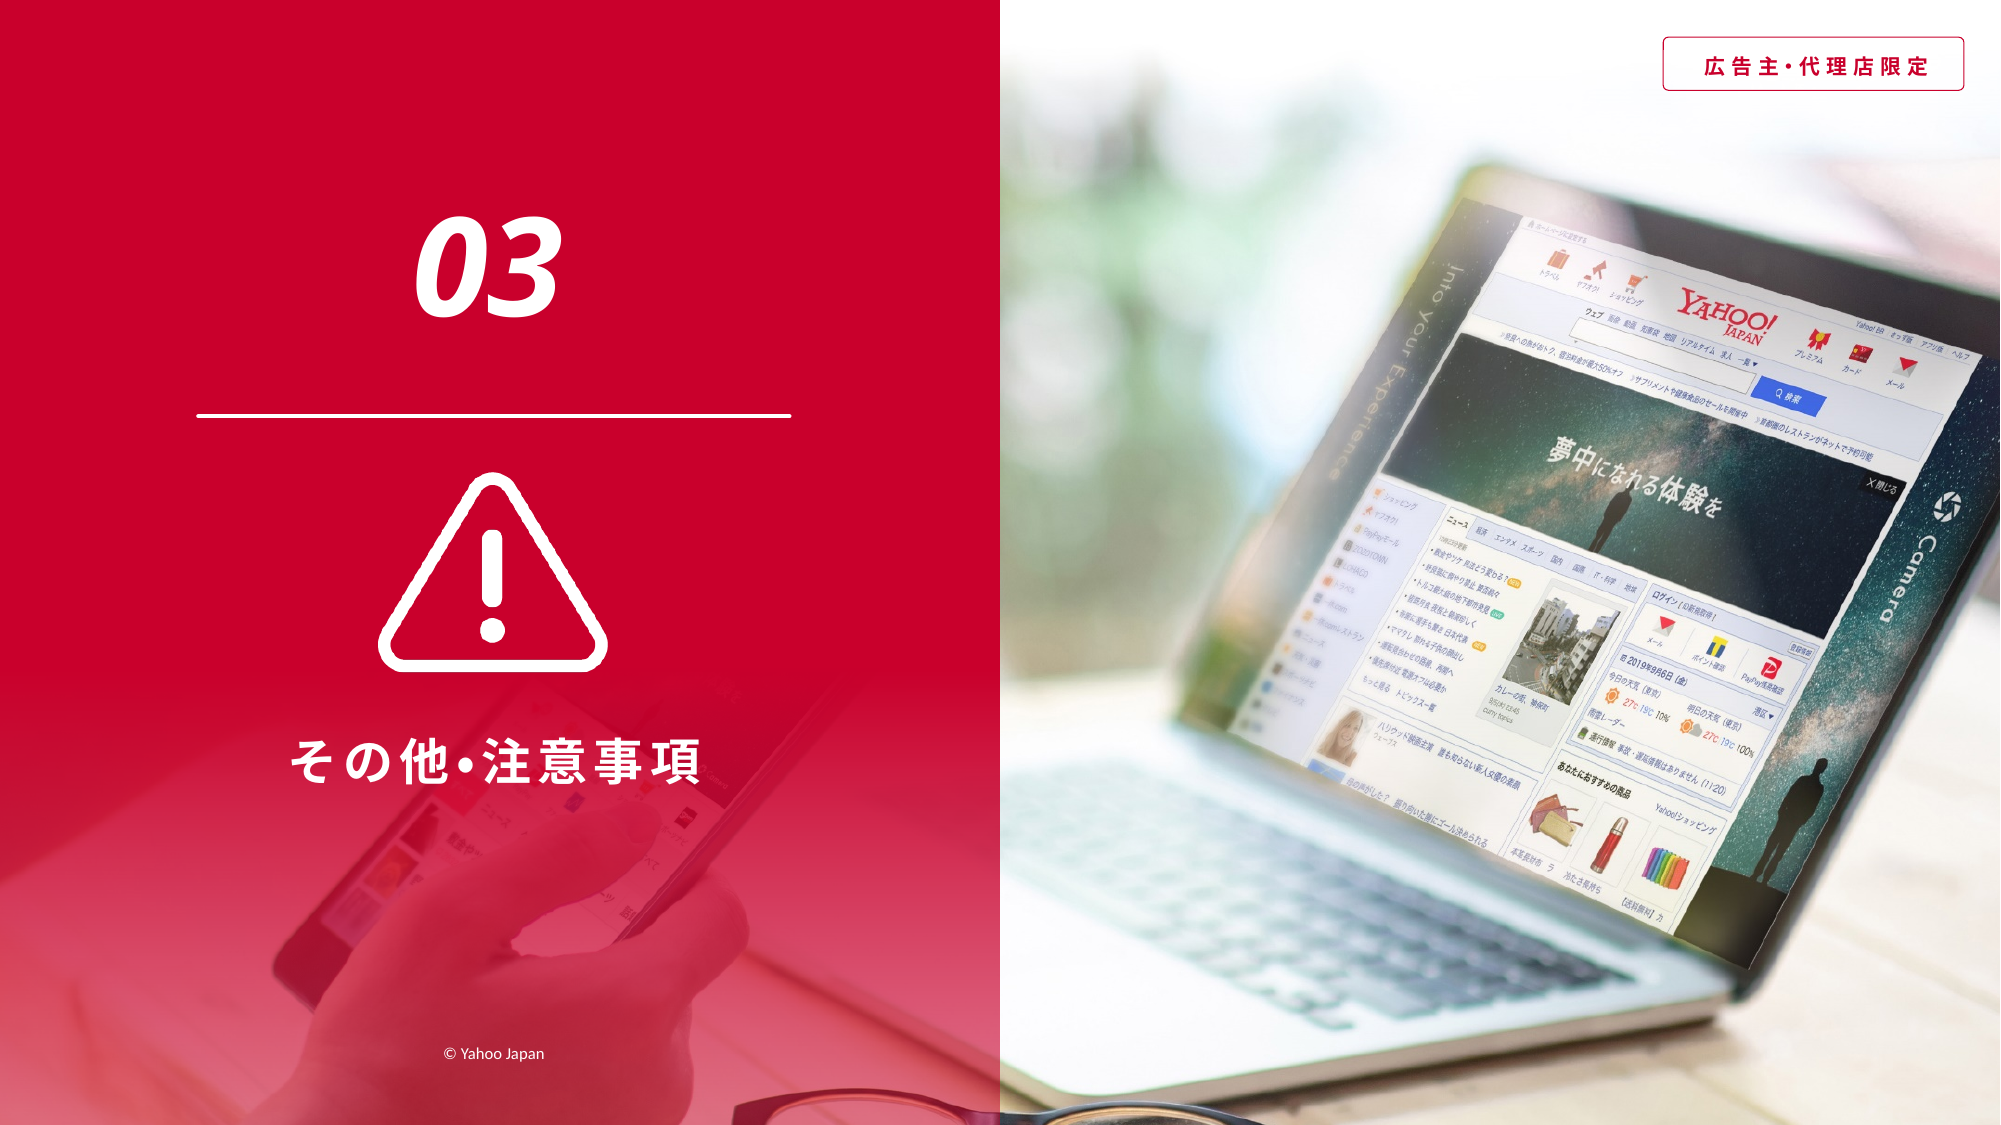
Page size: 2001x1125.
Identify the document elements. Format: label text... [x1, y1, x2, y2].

picture [361, 454, 622, 696]
list その他・注意事項 [198, 723, 790, 956]
list 03 [397, 171, 587, 346]
picture [1000, 0, 2000, 1125]
